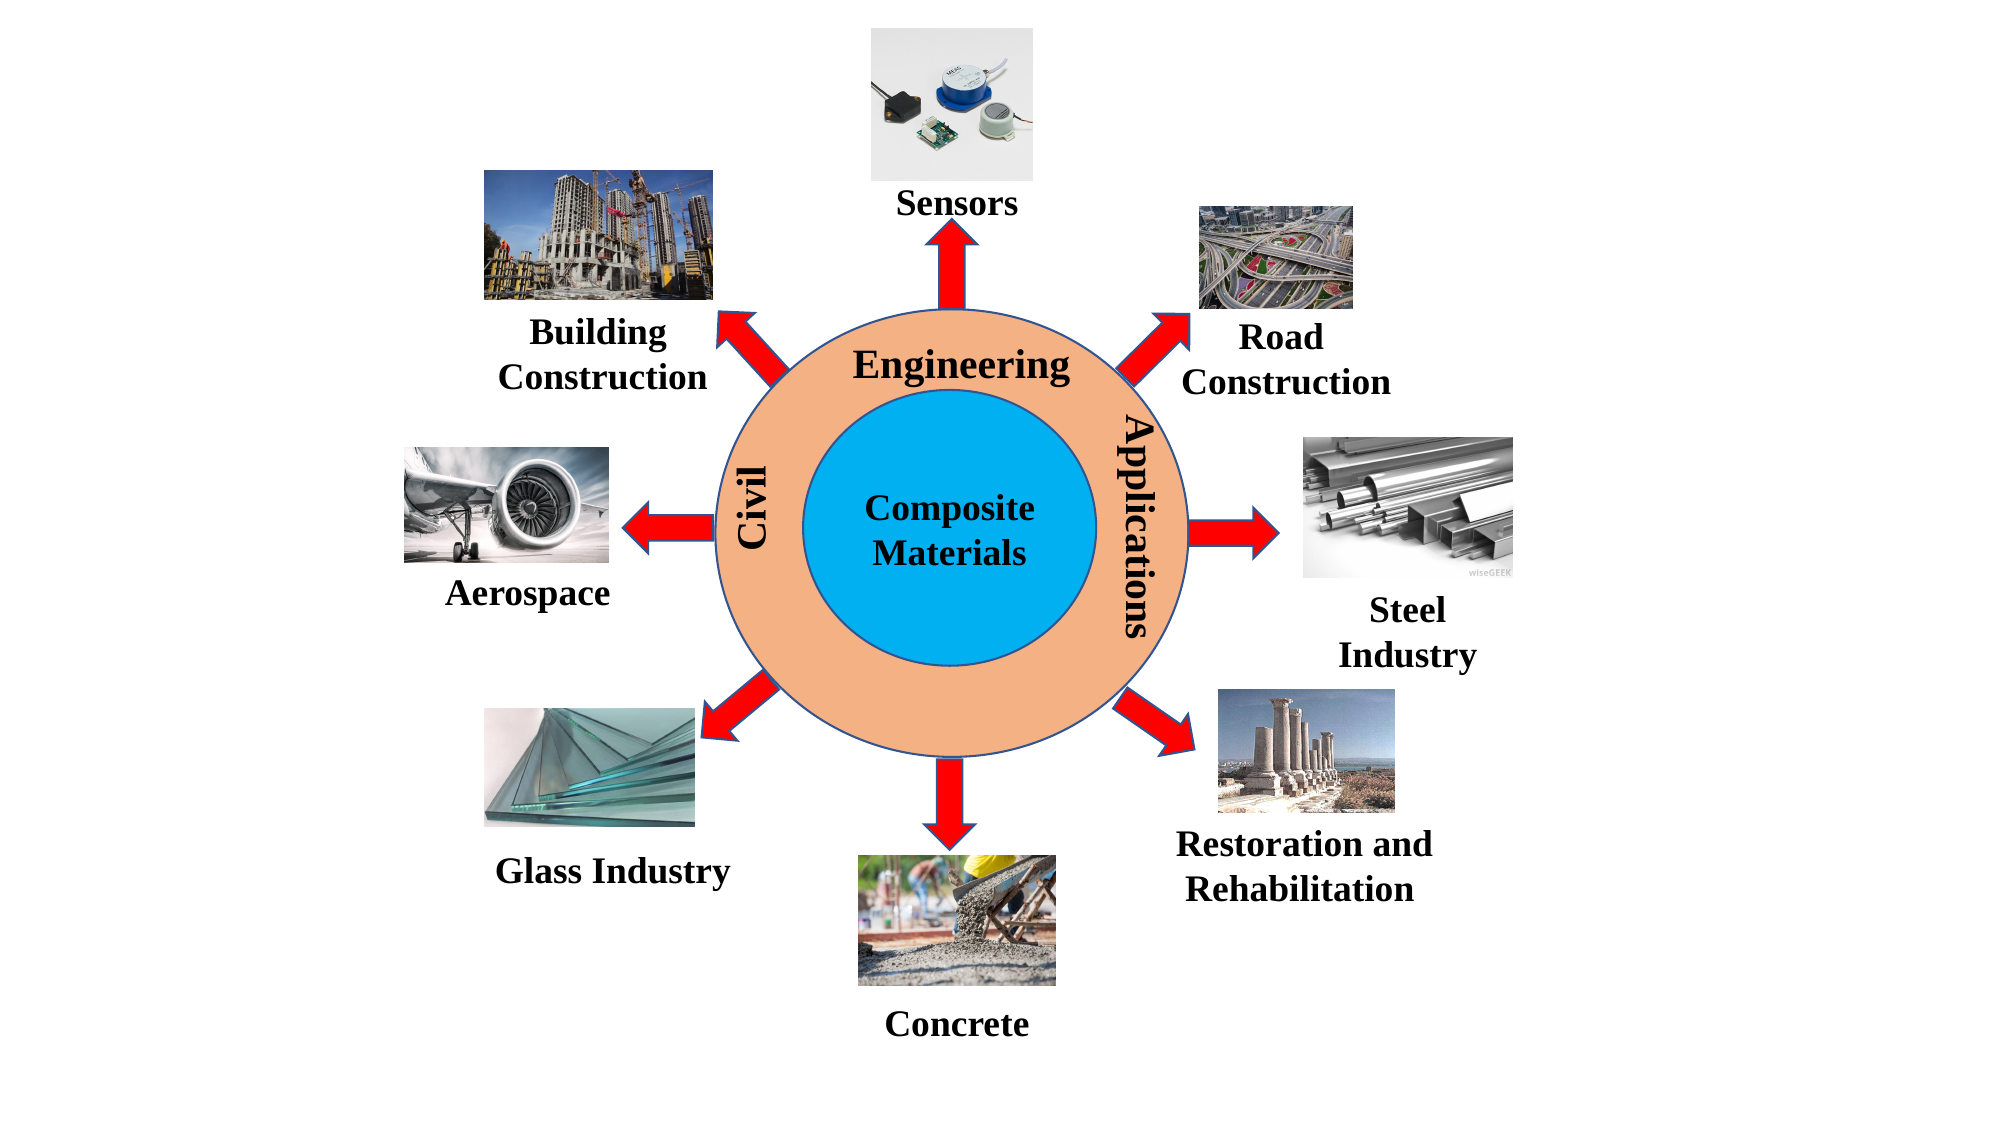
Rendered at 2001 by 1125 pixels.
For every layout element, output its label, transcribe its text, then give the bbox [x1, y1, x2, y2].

text_box Applications [1110, 400, 1176, 656]
text_box Road Construction [1166, 304, 1407, 410]
text_box Engineering [837, 329, 1089, 395]
picture [858, 854, 1056, 986]
picture [484, 708, 695, 827]
text_box [723, 310, 791, 389]
picture [871, 28, 1033, 181]
text_box Sensors [880, 170, 1034, 231]
text_box [700, 668, 781, 742]
text_box [1187, 505, 1281, 561]
text_box Restoration and Rehabilitation [1161, 812, 1448, 917]
picture [484, 170, 714, 300]
text_box [1176, 458, 1190, 608]
text_box Glass Industry [480, 838, 746, 899]
text_box Composite Materials [802, 395, 1098, 667]
picture [1303, 437, 1513, 578]
text_box [1114, 312, 1166, 388]
text_box Steel Industry [1323, 578, 1493, 683]
text_box Concrete [869, 991, 1045, 1052]
text_box [1111, 686, 1196, 758]
picture [1218, 689, 1395, 813]
text_box [717, 336, 1151, 758]
picture [1199, 206, 1353, 309]
text_box [923, 231, 980, 311]
text_box Civil [716, 450, 782, 567]
picture [404, 447, 609, 563]
text_box [852, 308, 1052, 329]
text_box [621, 500, 715, 556]
text_box Building Construction [482, 299, 723, 405]
text_box [921, 758, 978, 852]
text_box Aerospace [430, 560, 626, 621]
